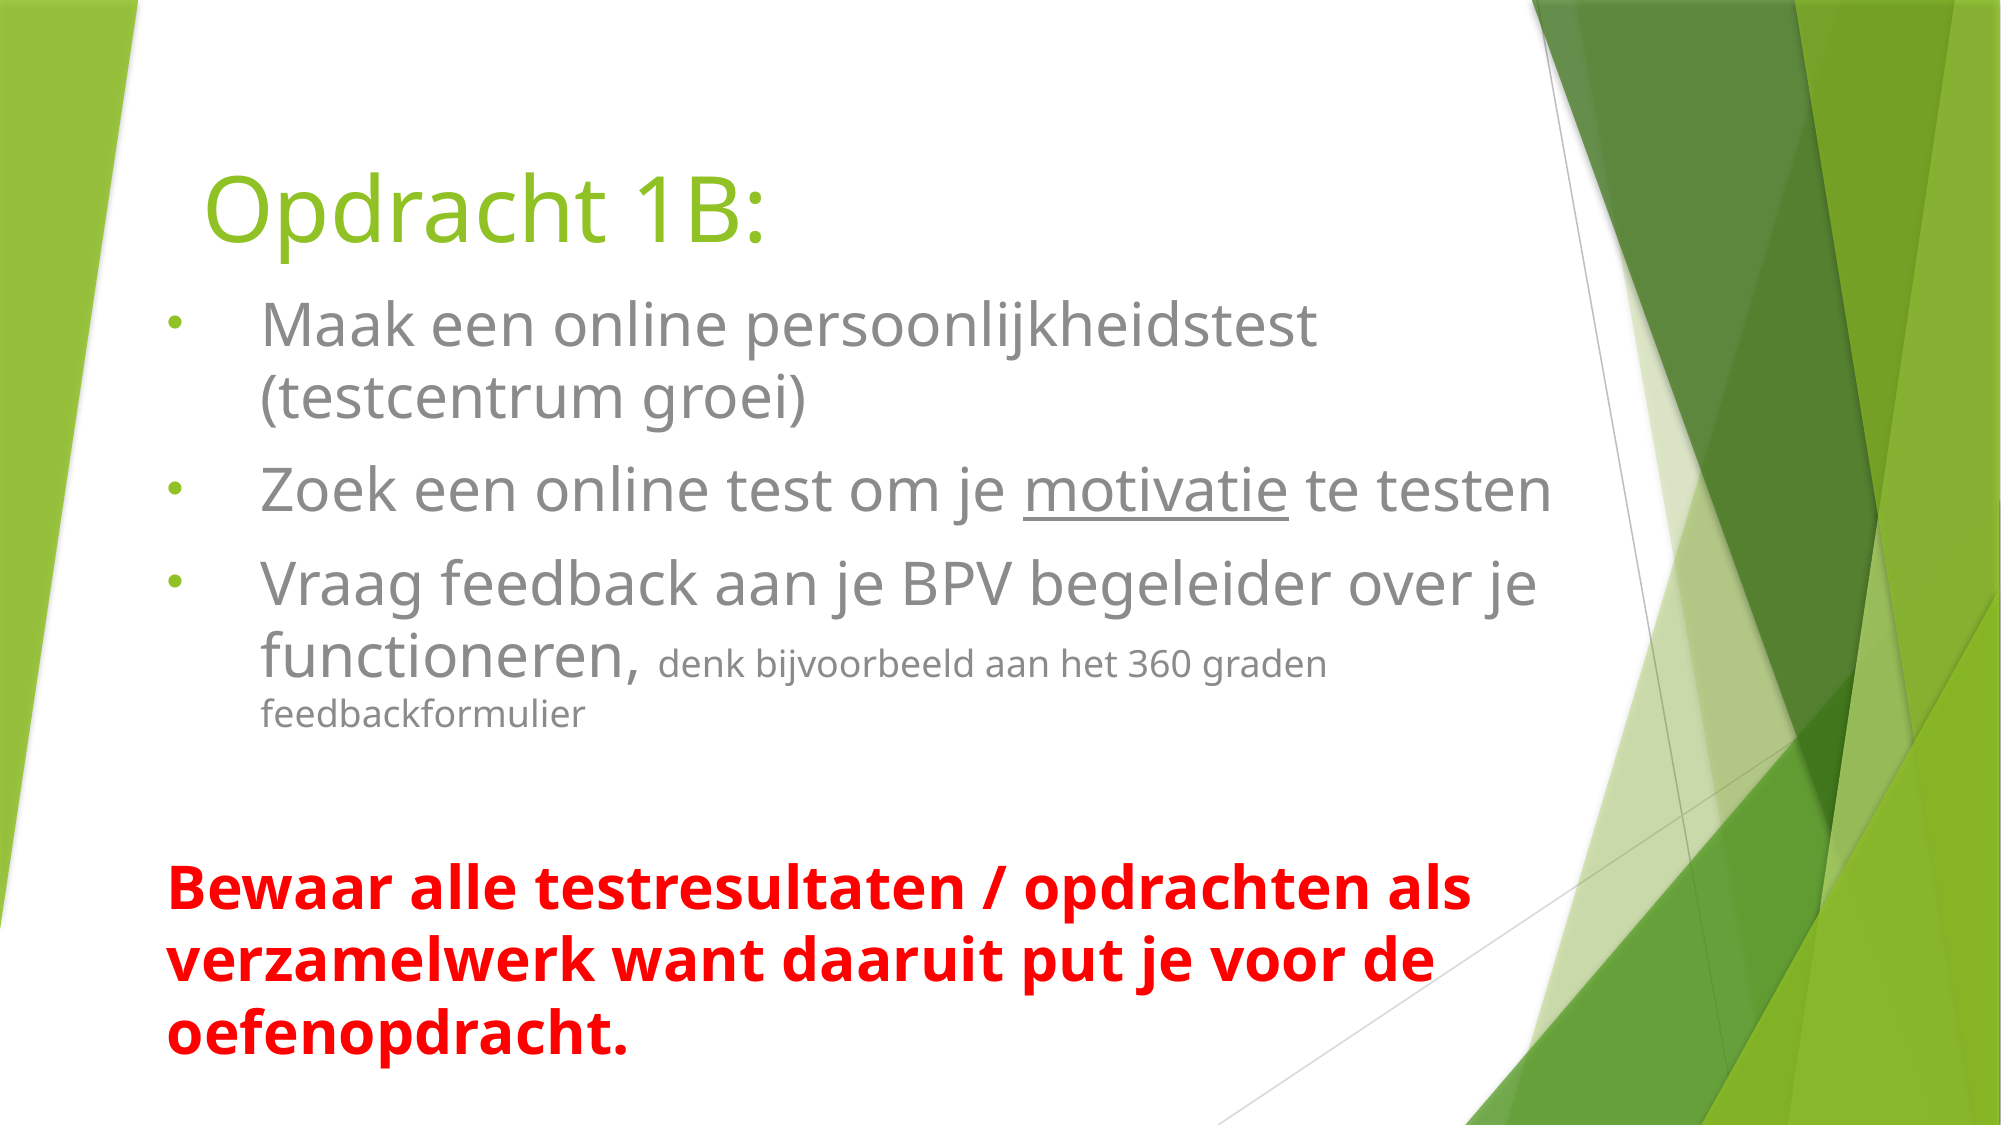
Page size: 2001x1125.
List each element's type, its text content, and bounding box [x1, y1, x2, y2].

subtitle Maak een online persoonlijkheidstest (testcentrum groei) Zoek een online test om je motivatie te testen Vraag feedback aan je BPV begeleider over je functioneren, denk bijvoorbeeld aan het 360 graden feedbackformulier Bewaar alle testresultaten / opdrachten als verzamelwerk want daaruit put je voor de oefenopdracht. [76, 278, 1637, 536]
title Opdracht 1B: [0, 178, 808, 378]
